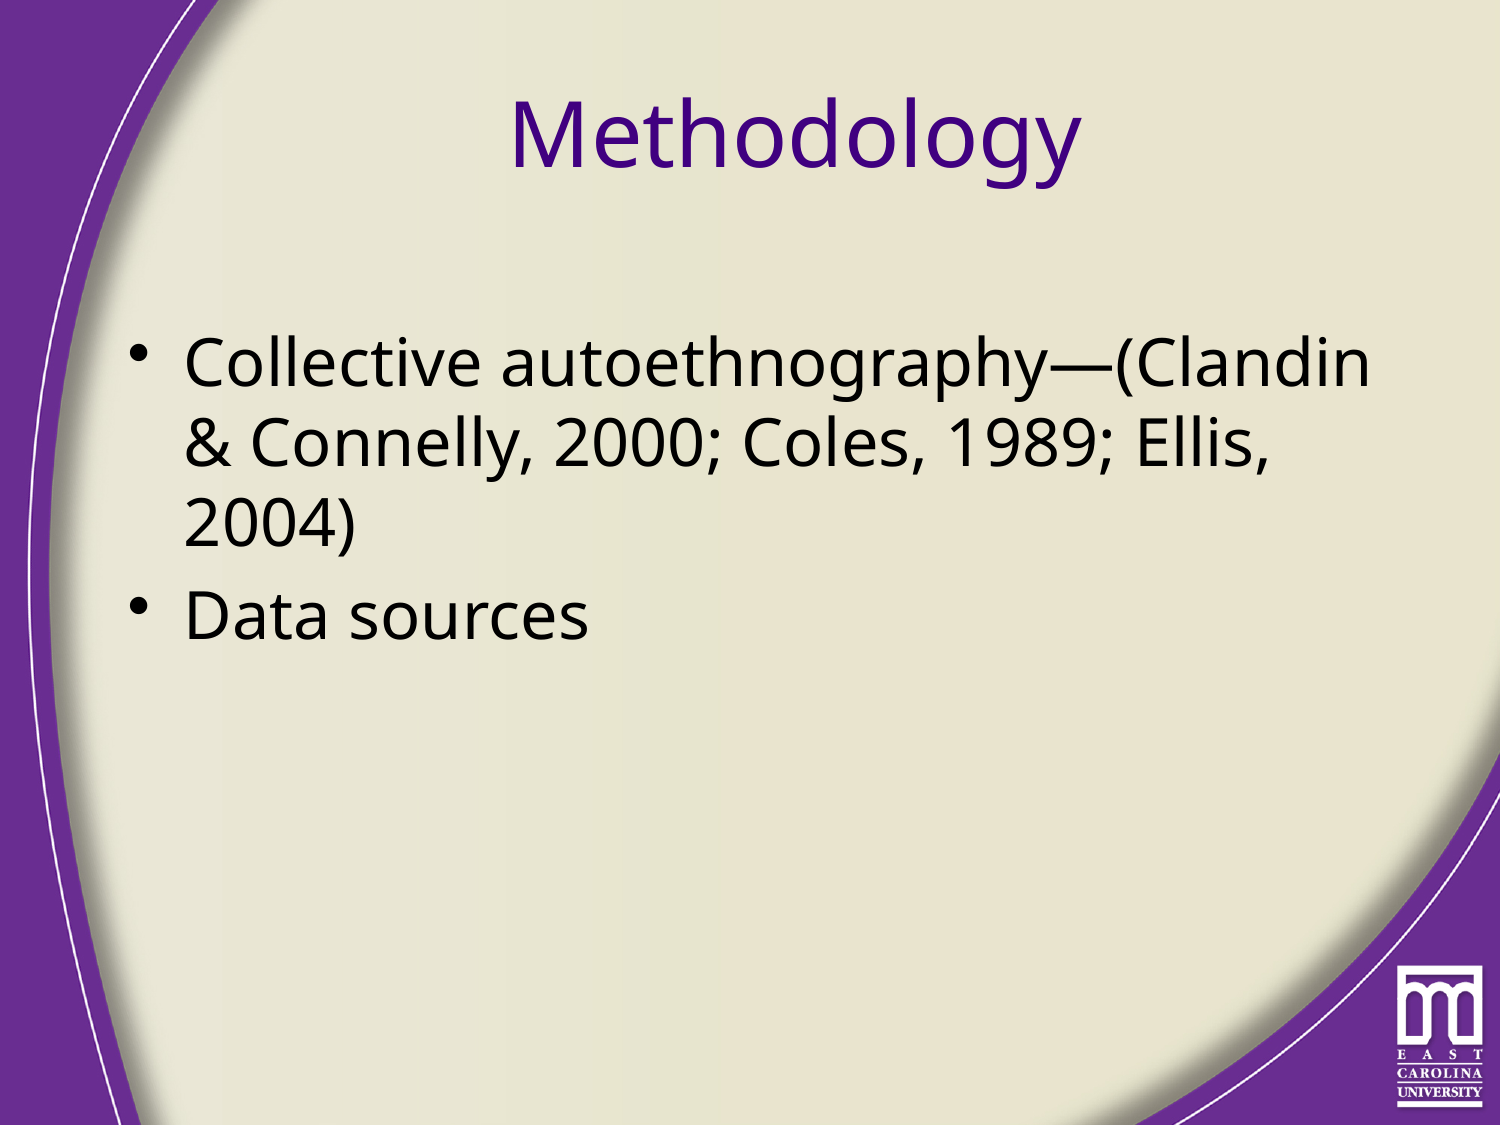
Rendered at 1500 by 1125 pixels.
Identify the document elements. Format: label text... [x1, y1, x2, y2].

list Collective autoethnography—(Clandin & Connelly, 2000; Coles, 1989; Ellis, 2004) Data sources [112, 312, 1438, 1006]
title Methodology [120, 37, 1471, 226]
picture [0, 0, 1500, 1125]
